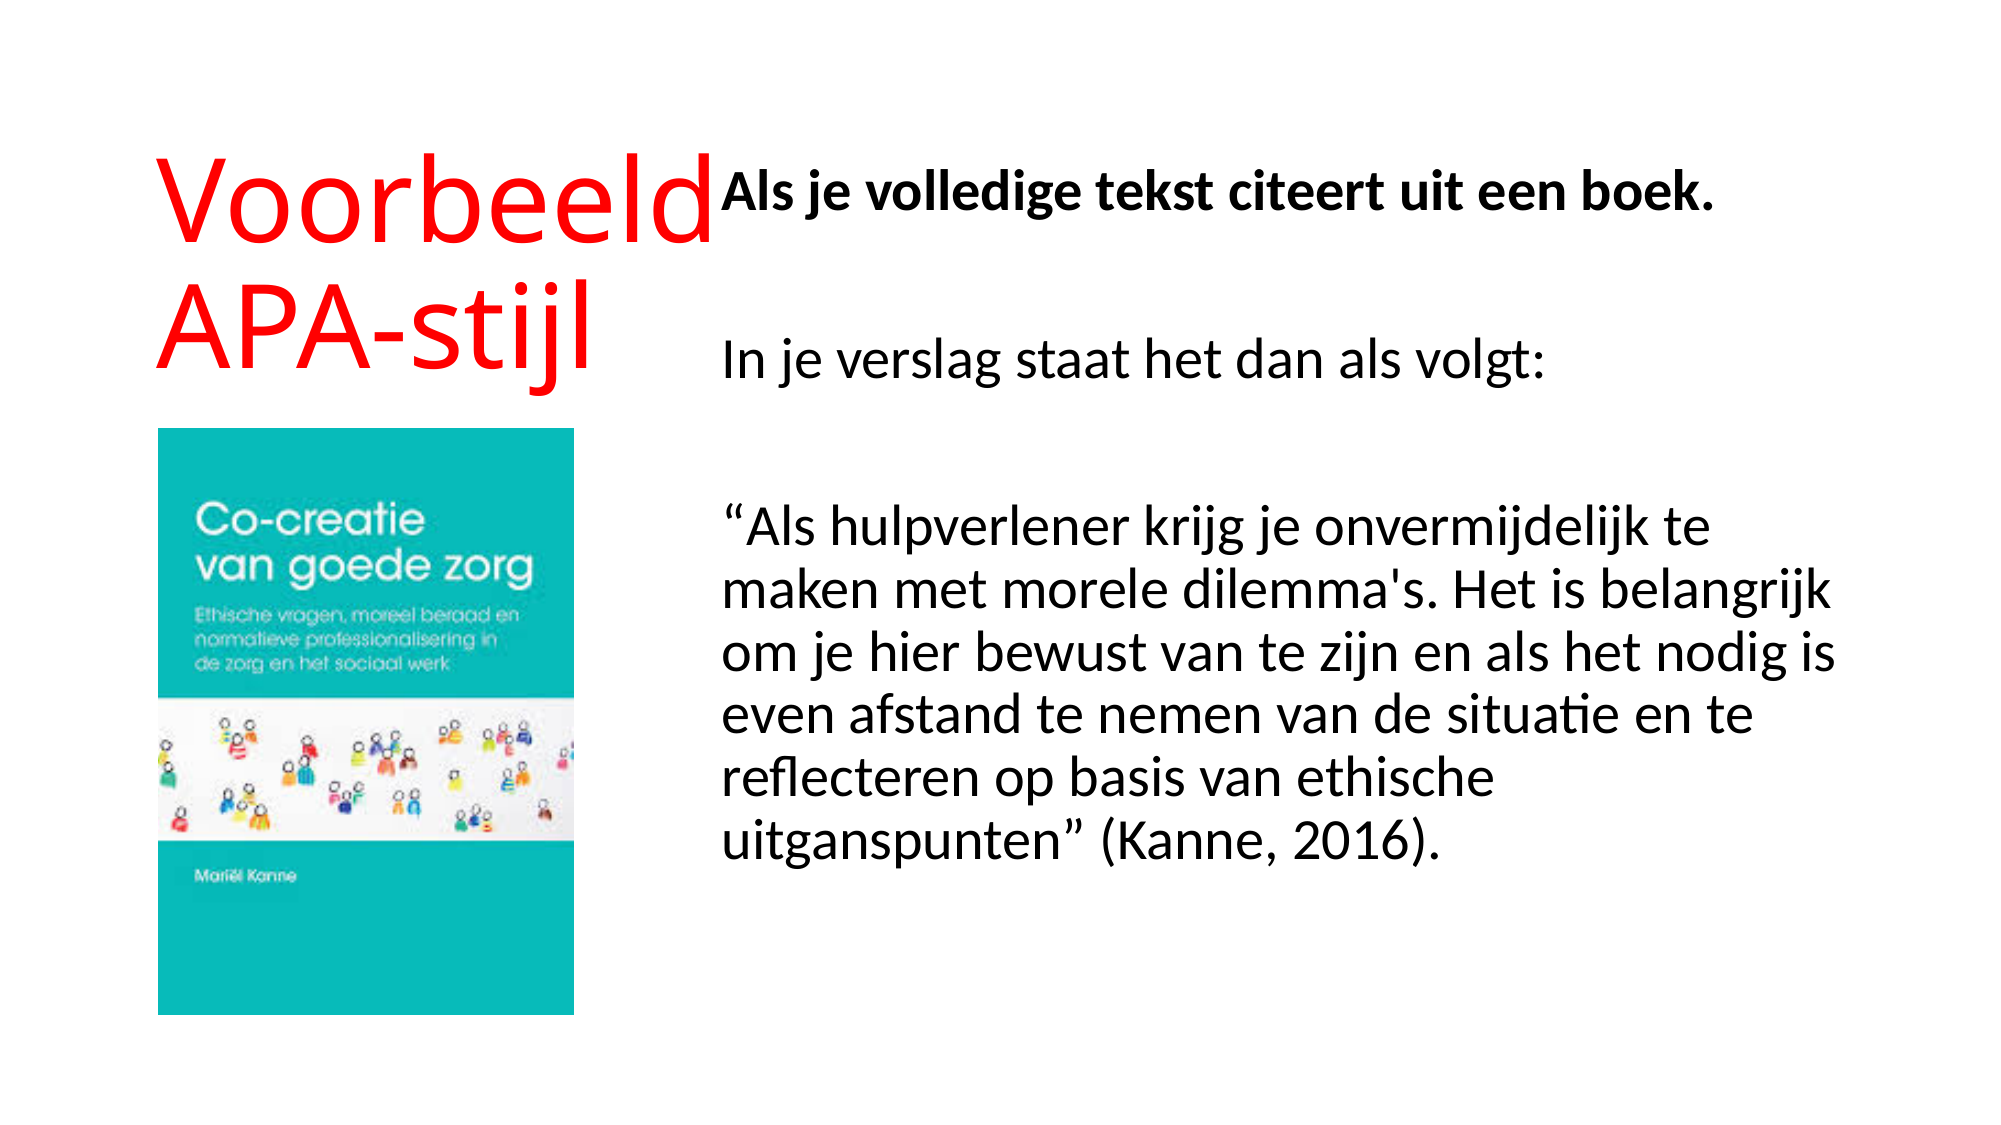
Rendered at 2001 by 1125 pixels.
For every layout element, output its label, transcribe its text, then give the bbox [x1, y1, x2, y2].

picture [158, 428, 574, 1015]
list Als je volledige tekst citeert uit een boek. In je verslag staat het dan als volgt: “Als hulpverlener krijg je onvermijdelijk te maken met morele dilemma's. Het is belangrijk om je hier bewust van te zijn en als het nodig is even afstand te nemen van de situatie en te reflecteren op basis van ethische uitganspunten” (Kanne, 2016). [706, 152, 1882, 973]
title Voorbeeld APA-stijl [141, 0, 767, 684]
